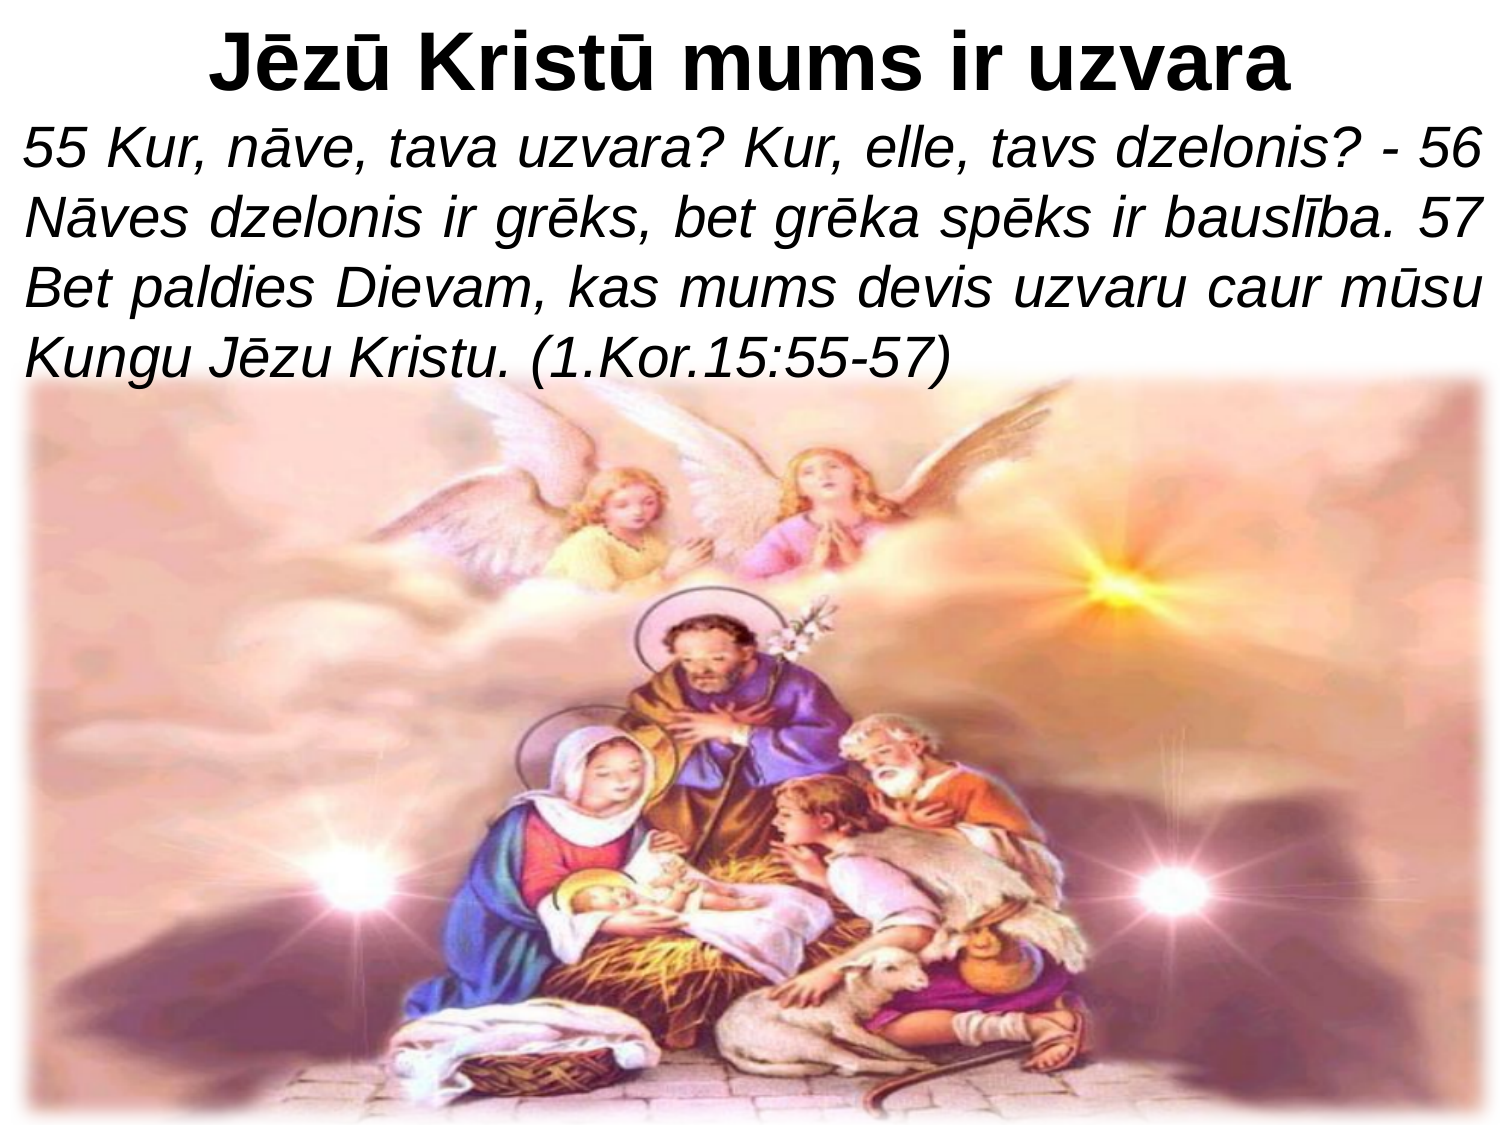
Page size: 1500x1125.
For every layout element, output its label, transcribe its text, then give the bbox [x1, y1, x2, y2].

picture [0, 361, 1500, 1125]
text_box 55 Kur, nāve, tava uzvara? Kur, elle, tavs dzelonis? - 56 Nāves dzelonis ir grēks, bet grēka spēks ir bauslība. 57 Bet paldies Dievam, kas mums devis uzvaru caur mūsu Kungu Jēzu Kristu. (1.Kor.15:55-57) [0, 101, 1500, 208]
title Jēzū Kristū mums ir uzvara [0, 0, 1500, 101]
